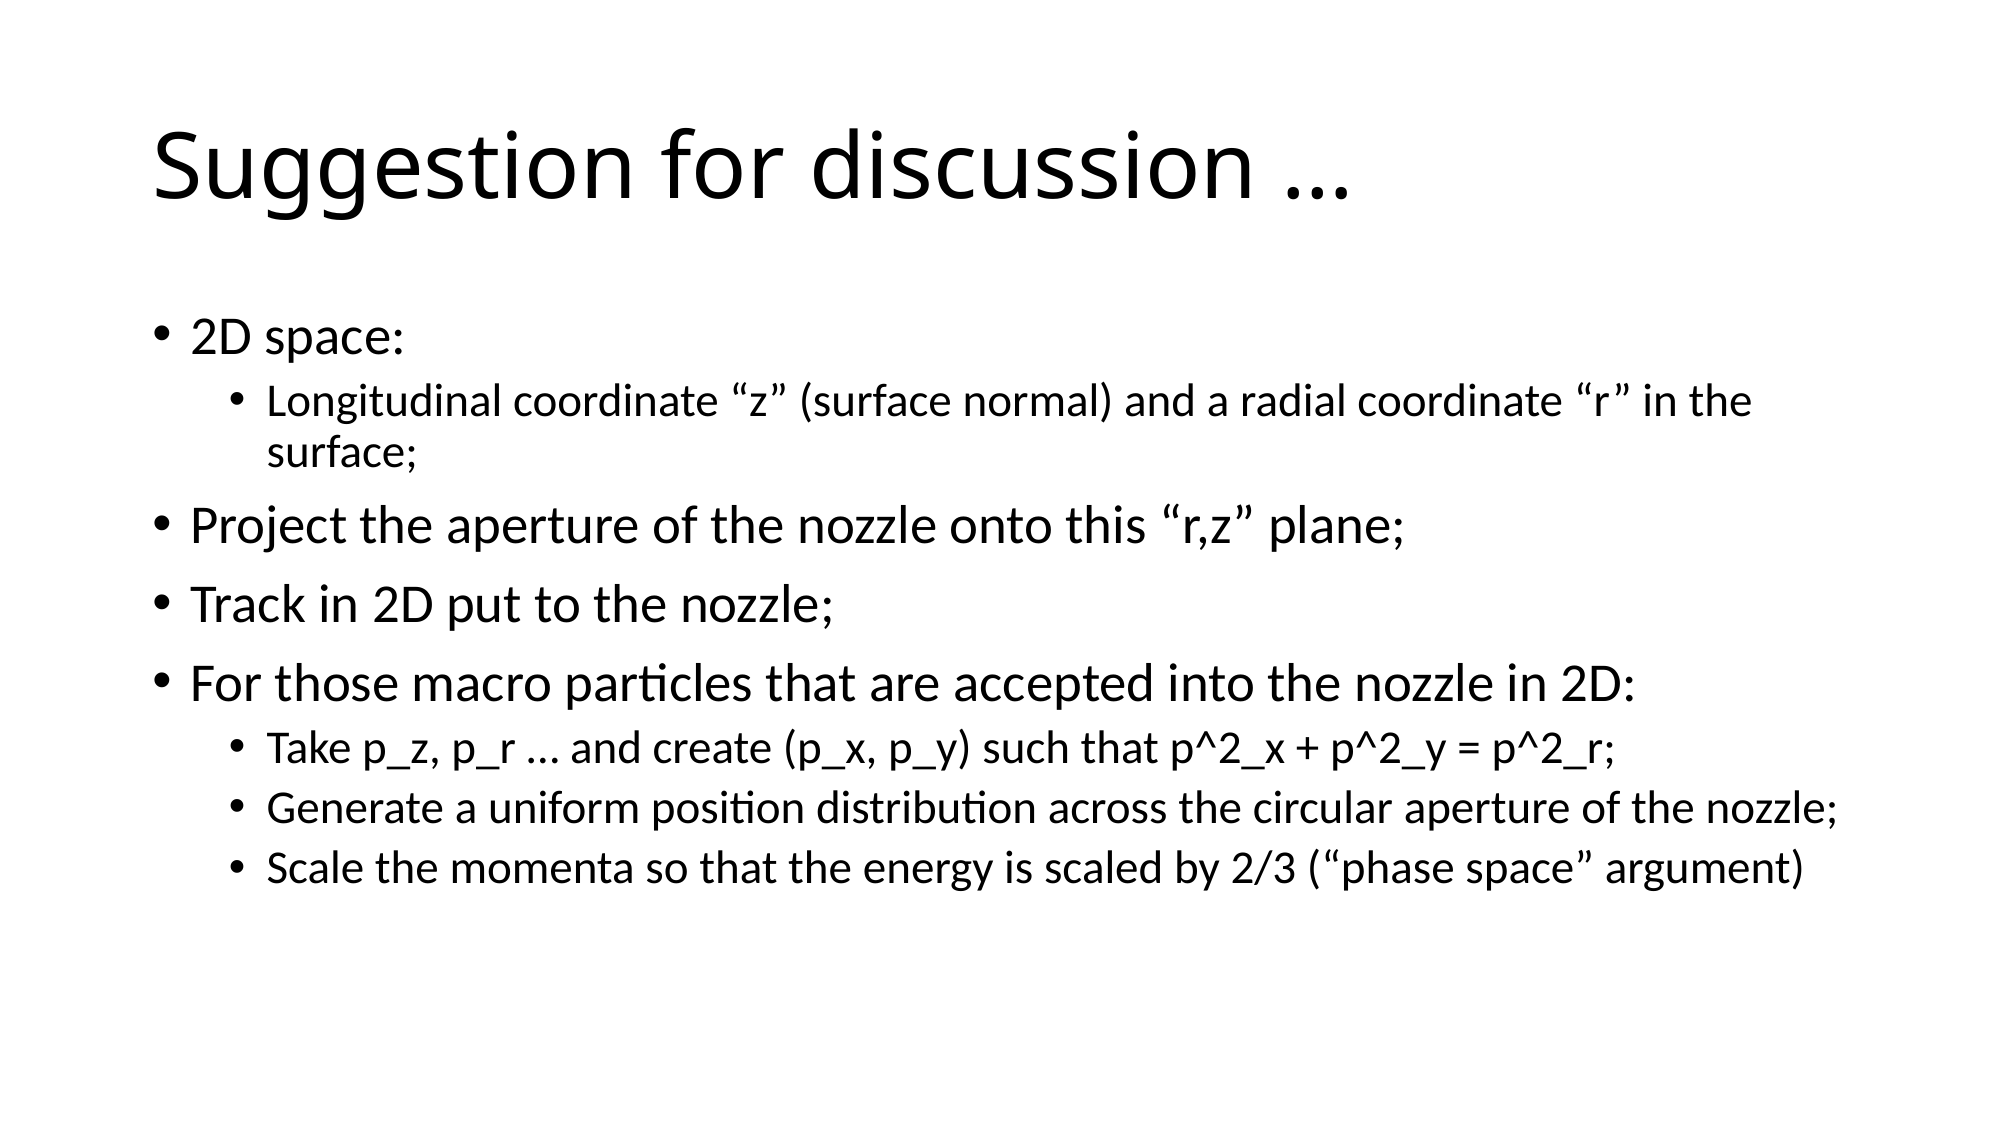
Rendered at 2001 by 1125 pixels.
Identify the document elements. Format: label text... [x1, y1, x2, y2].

list 2D space: Longitudinal coordinate “z” (surface normal) and a radial coordinate “r” in the surface; Project the aperture of the nozzle onto this “r,z” plane; Track in 2D put to the nozzle; For those macro particles that are accepted into the nozzle in 2D: Take p_z, p_r … and create (p_x, p_y) such that p^2_x + p^2_y = p^2_r; Generate a uniform position distribution across the circular aperture of the nozzle; Scale the momenta so that the energy is scaled by 2/3 (“phase space” argument) [137, 299, 1863, 1014]
title Suggestion for discussion … [137, 59, 1863, 278]
